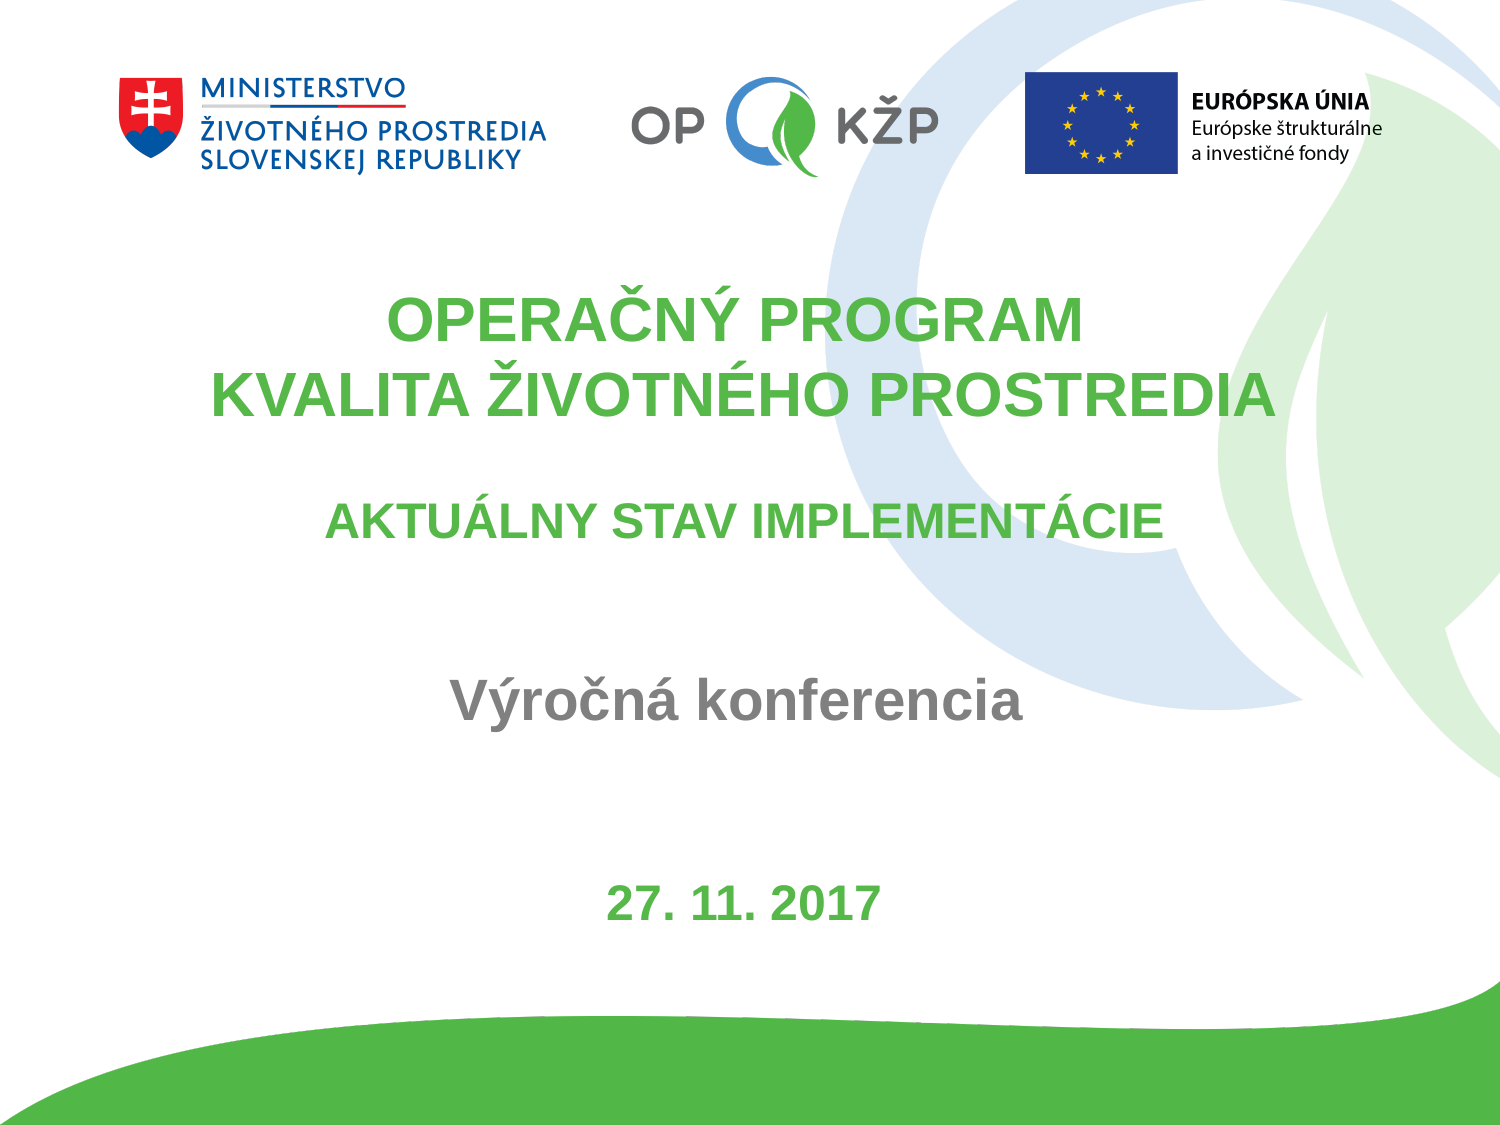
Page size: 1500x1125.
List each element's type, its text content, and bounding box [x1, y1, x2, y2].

text_box OPERAČNÝ PROGRAM KVALITA ŽIVOTNÉHO PROSTREDIA AKTUÁLNY STAV IMPLEMENTÁCIE [117, 271, 1372, 557]
picture [0, 0, 1500, 1125]
text_box Výročná konferencia [196, 654, 1293, 739]
text_box 27. 11. 2017 [471, 863, 1018, 939]
